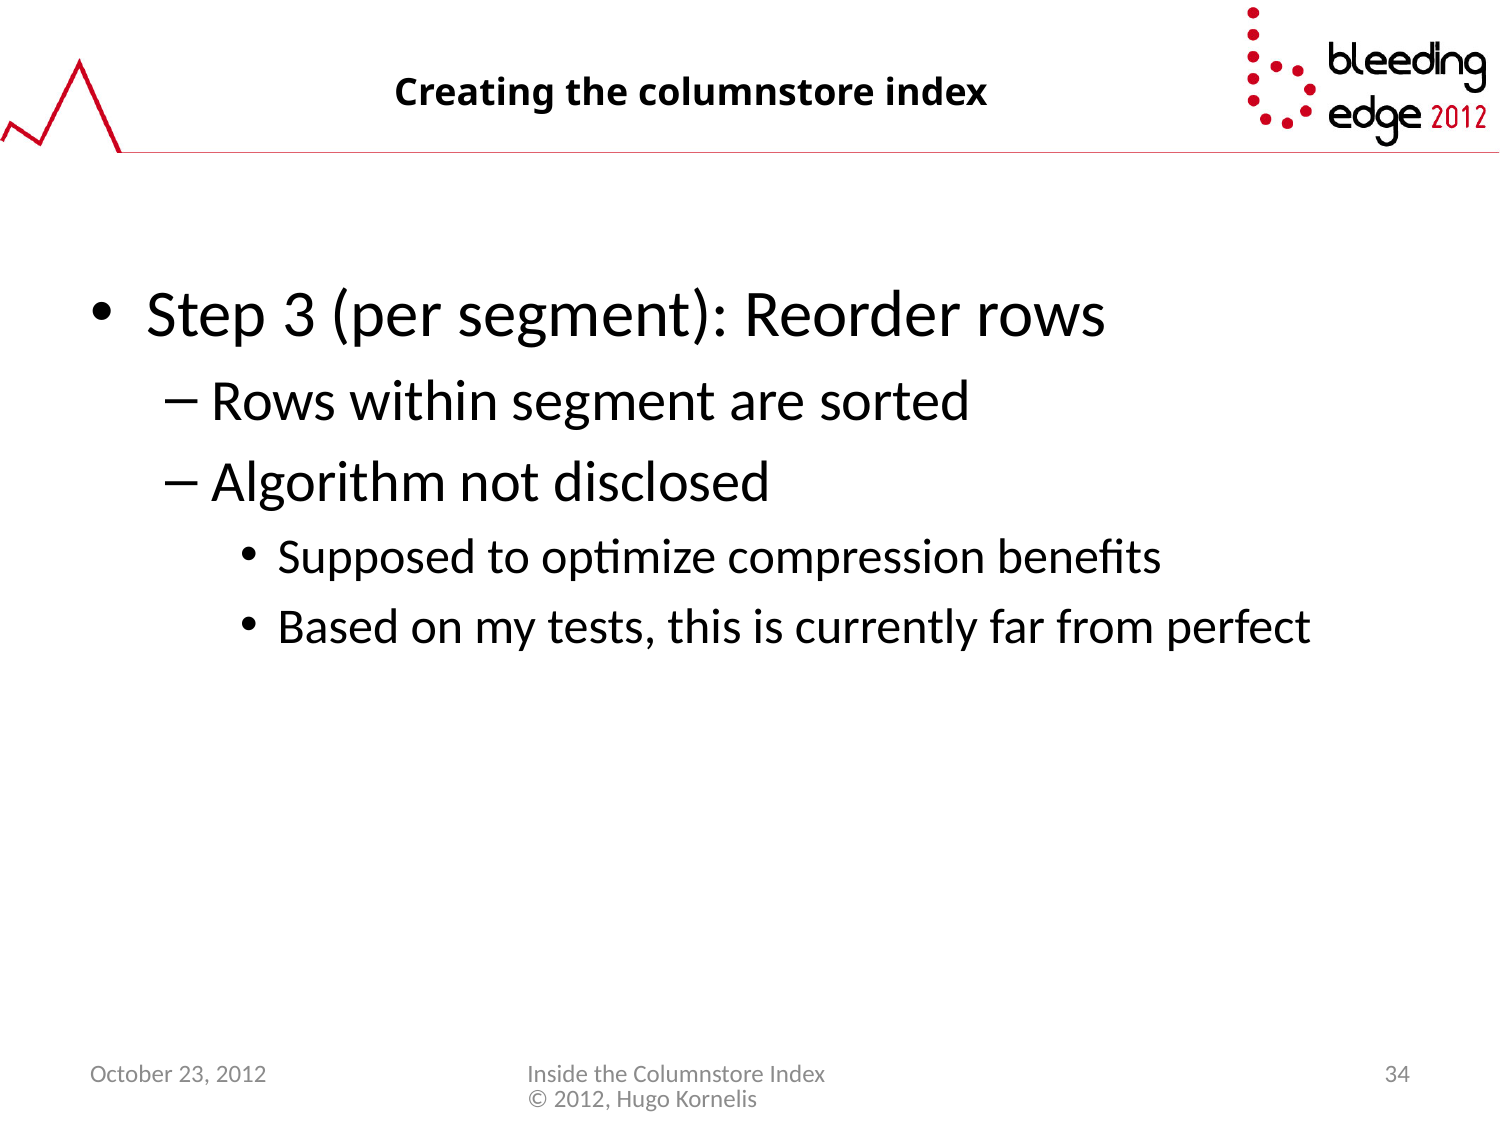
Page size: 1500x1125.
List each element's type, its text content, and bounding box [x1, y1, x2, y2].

picture [0, 1, 1500, 153]
slide_number 34 [1074, 1042, 1425, 1103]
list Step 3 (per segment): Reorder rows Rows within segment are sorted Algorithm not disclosed Supposed to optimize compression benefits Based on my tests, this is currently far from perfect [75, 262, 1425, 1005]
title Creating the columnstore index [162, 60, 1220, 122]
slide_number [75, 1042, 425, 1103]
footer Inside the Columnstore Index © 2012, Hugo Kornelis [512, 1042, 988, 1103]
